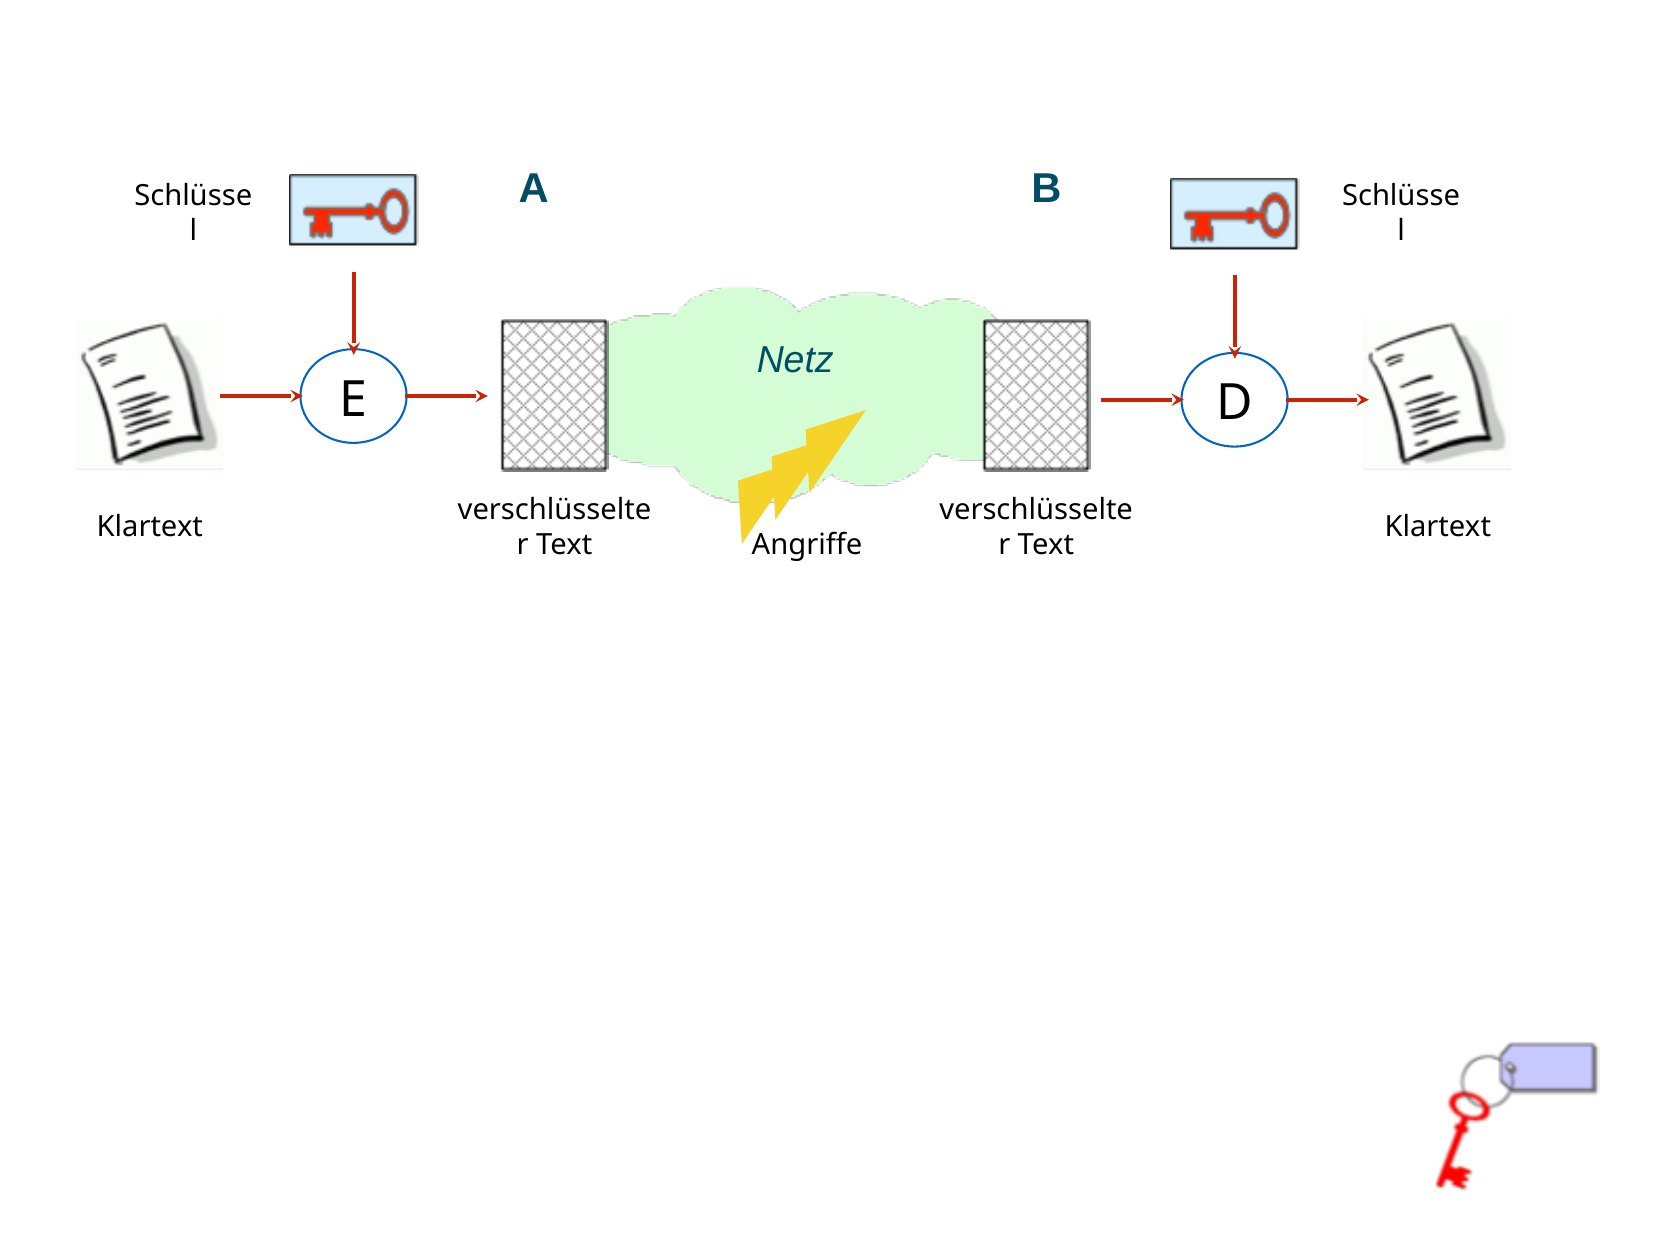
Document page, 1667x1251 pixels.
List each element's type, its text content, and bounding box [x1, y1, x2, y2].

text_box [1228, 346, 1242, 359]
text_box Angriffe [738, 517, 876, 569]
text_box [697, 432, 879, 500]
text_box [1181, 353, 1288, 447]
picture [499, 287, 1091, 505]
text_box [290, 389, 303, 403]
text_box [475, 389, 488, 403]
text_box Klartext [1369, 499, 1506, 551]
text_box verschlüsselter Text [930, 481, 1143, 569]
text_box A [479, 138, 588, 234]
text_box D [1207, 361, 1262, 439]
picture [1363, 319, 1512, 473]
text_box [347, 342, 360, 355]
text_box Schlüssel [1332, 168, 1470, 255]
picture [1169, 178, 1300, 252]
picture [288, 174, 419, 249]
picture [75, 319, 225, 473]
text_box Klartext [81, 499, 219, 551]
text_box E [331, 357, 376, 435]
picture [1434, 1041, 1600, 1194]
text_box [300, 349, 407, 443]
text_box verschlüsselter Text [448, 481, 661, 569]
text_box Schlüssel [125, 168, 262, 255]
text_box [1171, 393, 1184, 406]
text_box B [992, 138, 1101, 234]
